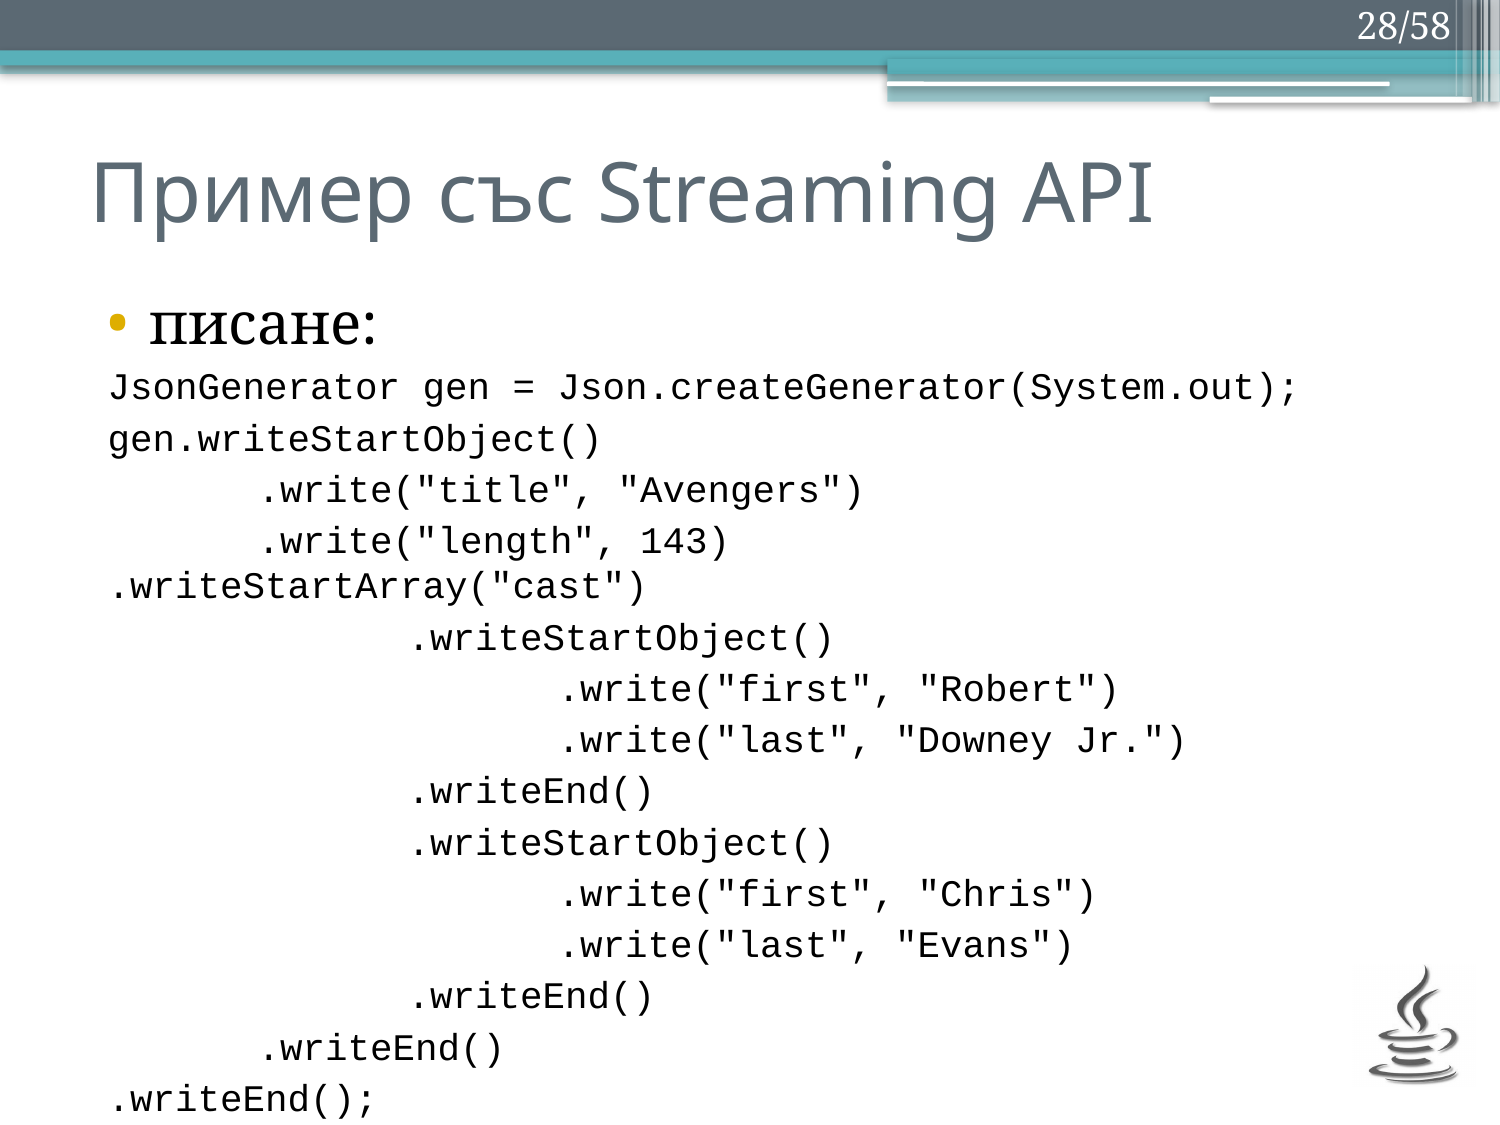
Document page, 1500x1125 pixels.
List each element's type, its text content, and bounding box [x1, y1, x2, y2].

picture [1352, 963, 1476, 1088]
list писане: JsonGenerator gen = Json.createGenerator(System.out); gen.writeStartObject() .write("title", "Avengers") .write("length", 143) .writeStartArray("cast") .writeStartObject() .write("first", "Robert") .write("last", "Downey Jr.") .writeEnd() .writeStartObject() .write("first", "Chris") .write("last", "Evans") .writeEnd() .writeEnd() .writeEnd(); [75, 278, 1476, 1125]
slide_number 28/58 [1305, 0, 1466, 61]
title Пример със Streaming API [75, 101, 1425, 277]
